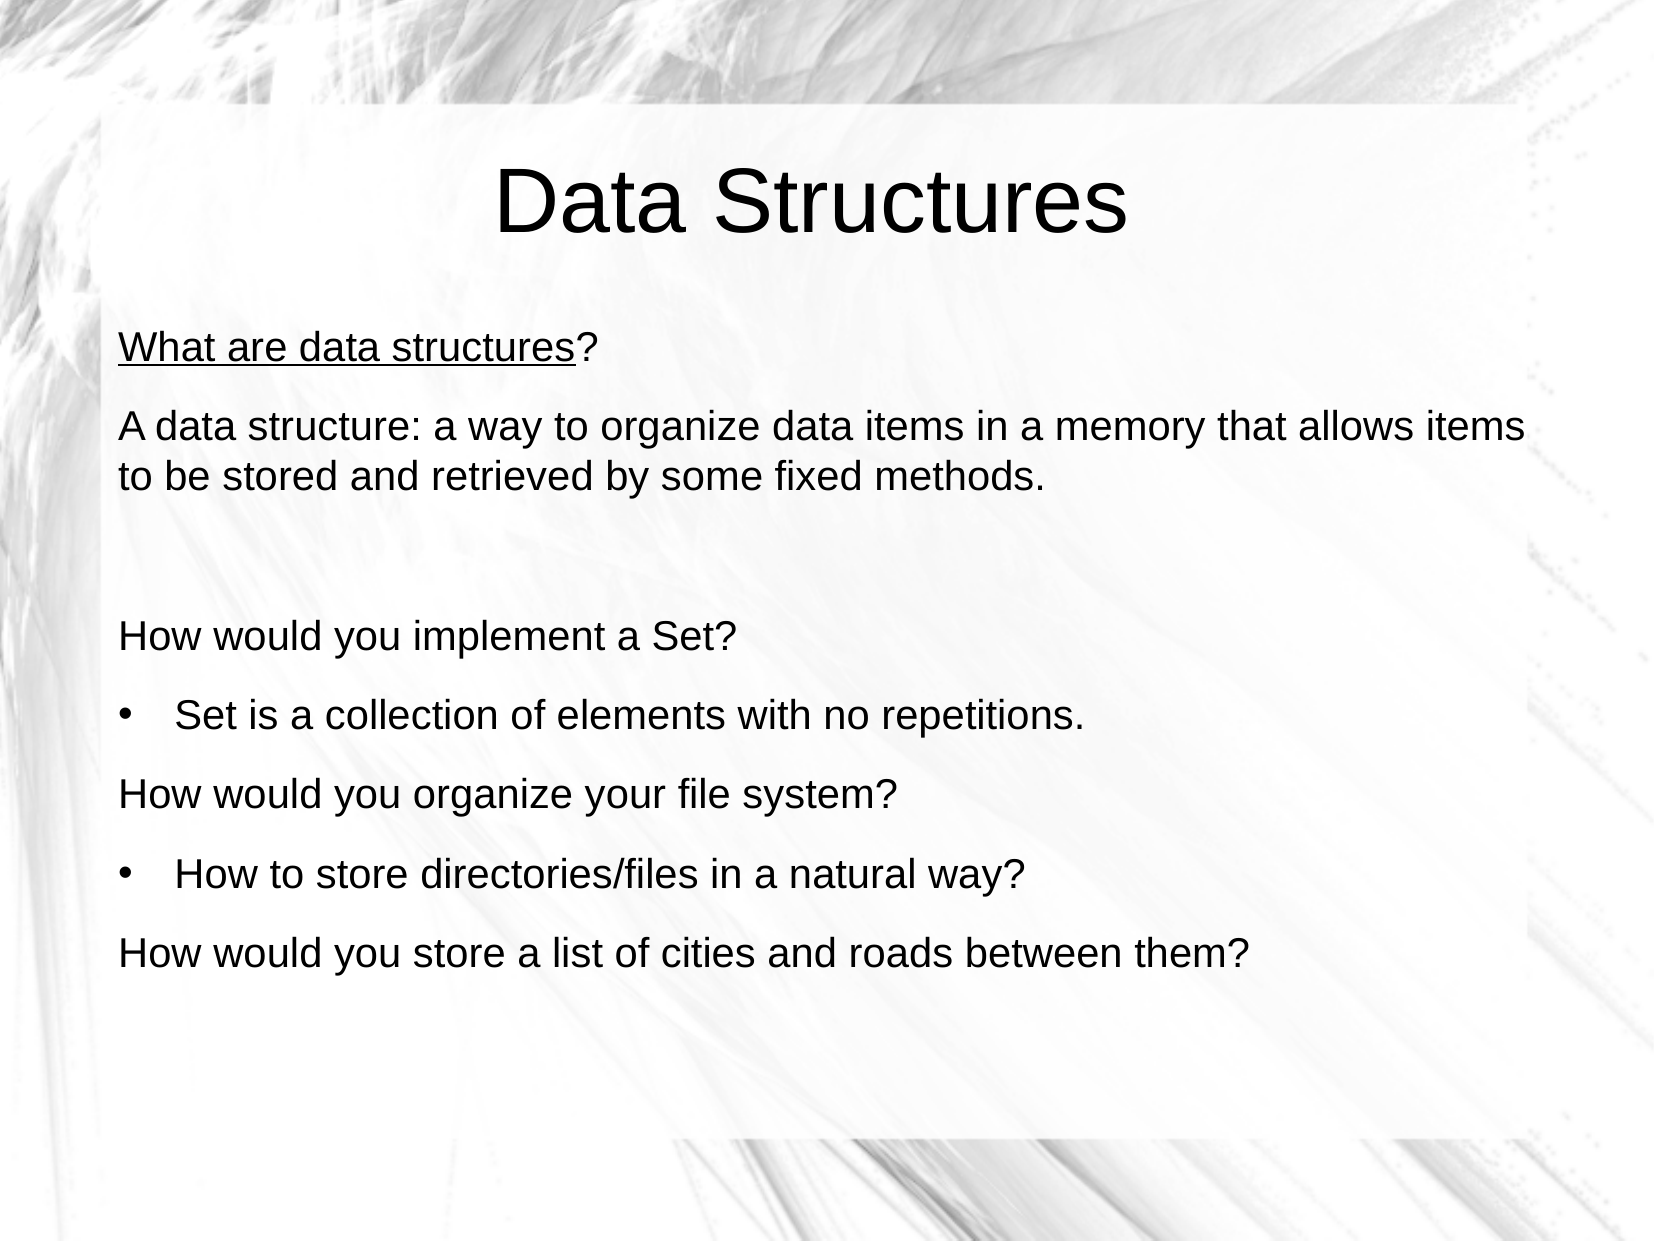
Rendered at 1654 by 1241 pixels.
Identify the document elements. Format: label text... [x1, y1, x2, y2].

picture [0, 0, 1654, 1241]
list What are data structures? A data structure: a way to organize data items in a memory that allows items to be stored and retrieved by some fixed methods. How would you implement a Set? Set is a collection of elements with no repetitions. How would you organize your file system? How to store directories/files in a natural way? How would you store a list of cities and roads between them? [118, 319, 1571, 1102]
title Data Structures [118, 112, 1506, 281]
